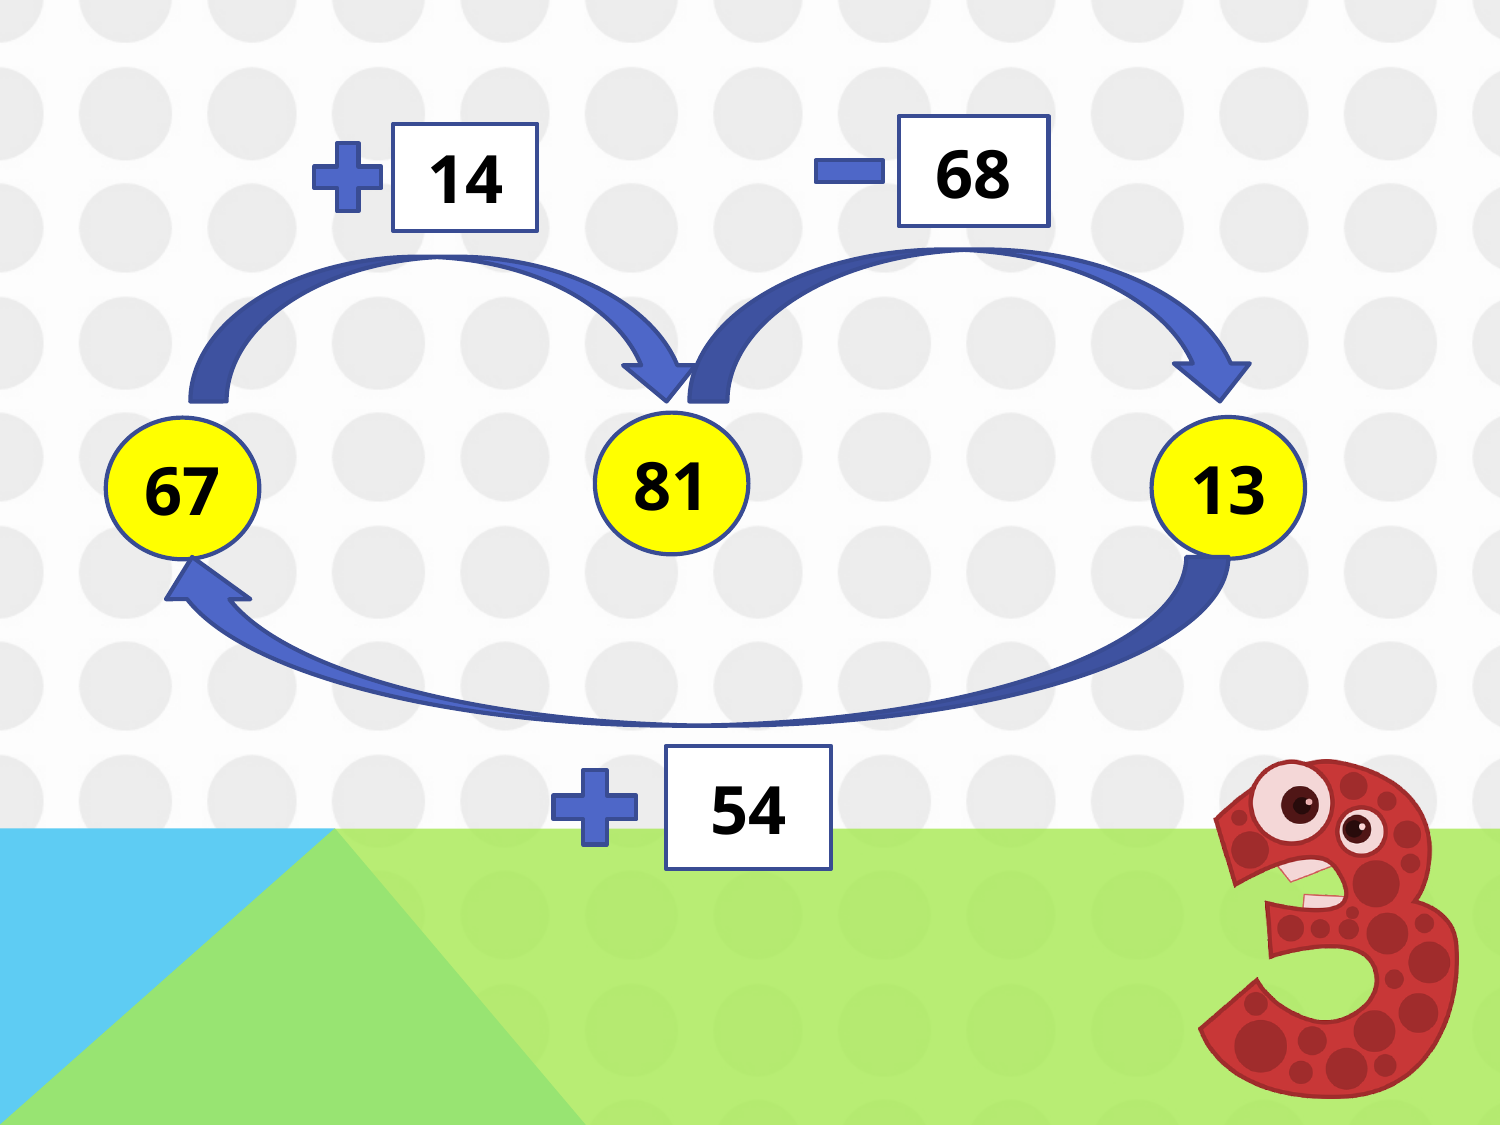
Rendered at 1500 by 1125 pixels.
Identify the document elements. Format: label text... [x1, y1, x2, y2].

text_box [312, 141, 383, 213]
text_box [814, 158, 885, 184]
text_box [164, 554, 1231, 728]
text_box [551, 768, 638, 847]
text_box [188, 254, 695, 404]
text_box 67 [103, 415, 262, 562]
text_box 14 [391, 122, 539, 233]
text_box 54 [664, 744, 833, 871]
text_box 13 [1149, 414, 1308, 561]
picture [1198, 759, 1459, 1099]
text_box [687, 247, 1252, 404]
text_box 81 [592, 410, 751, 557]
text_box 68 [897, 114, 1051, 228]
